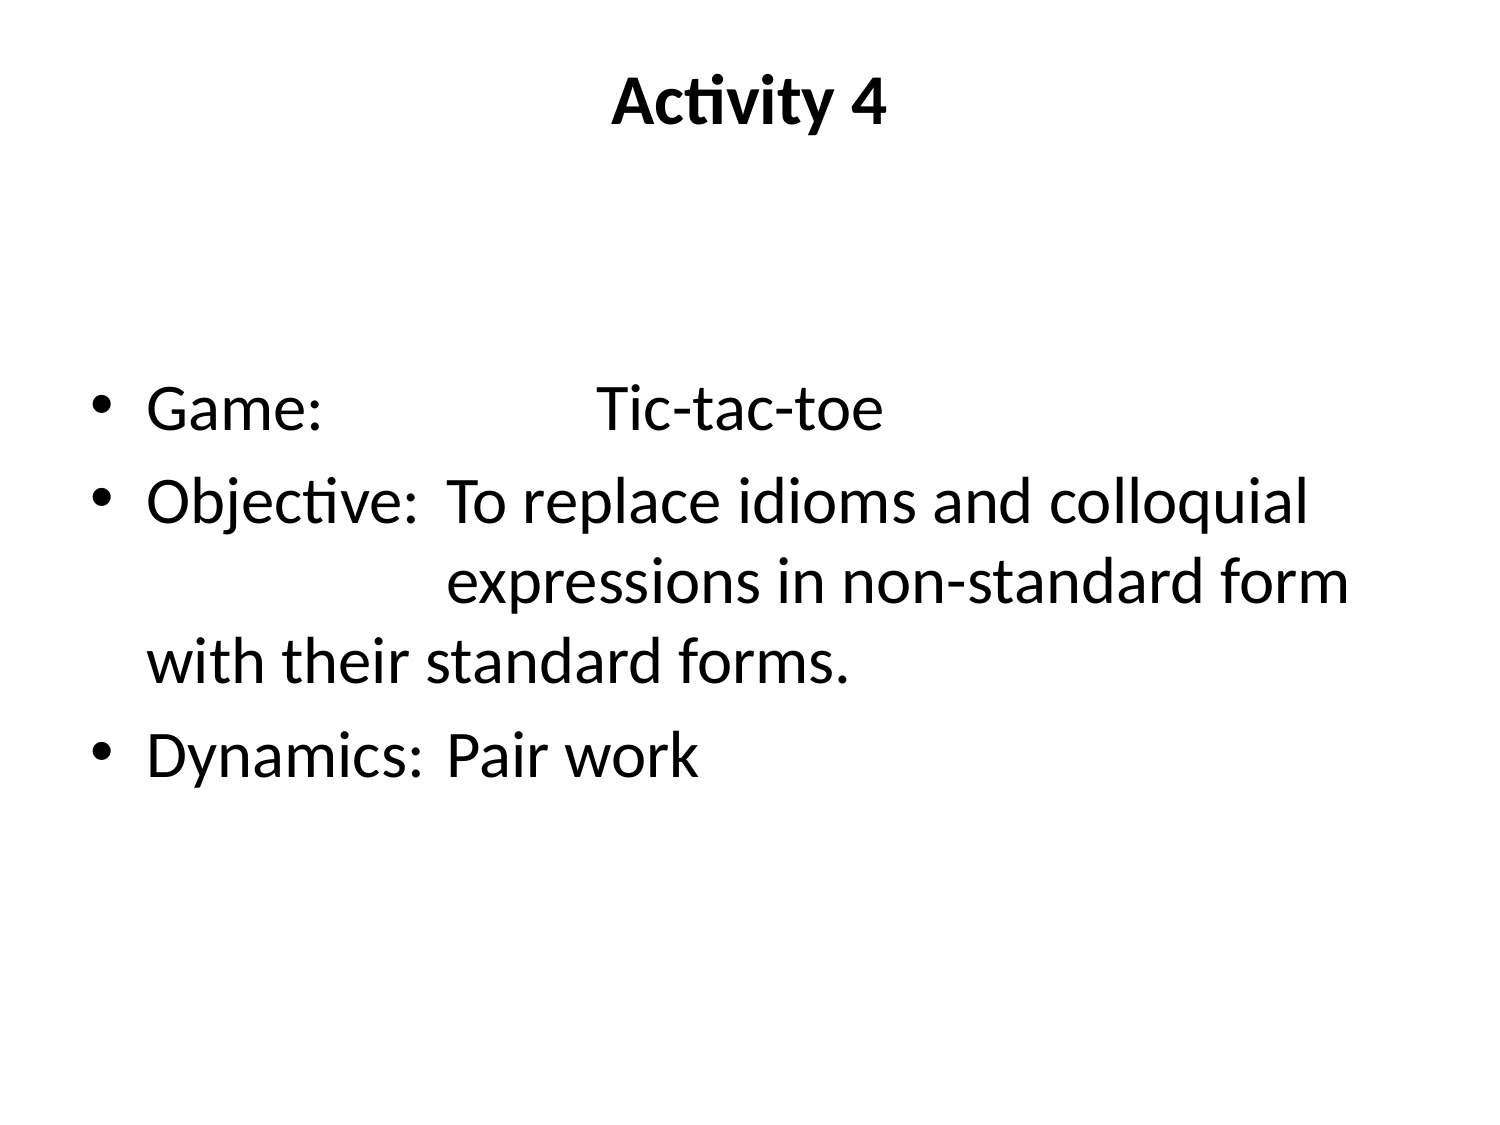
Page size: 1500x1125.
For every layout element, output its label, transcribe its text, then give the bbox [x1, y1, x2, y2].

title Activity 4 [75, 45, 1425, 233]
list Game: Tic-tac-toe Objective: To replace idioms and colloquial expressions in non-standard form with their standard forms. Dynamics: Pair work [75, 262, 1425, 1005]
